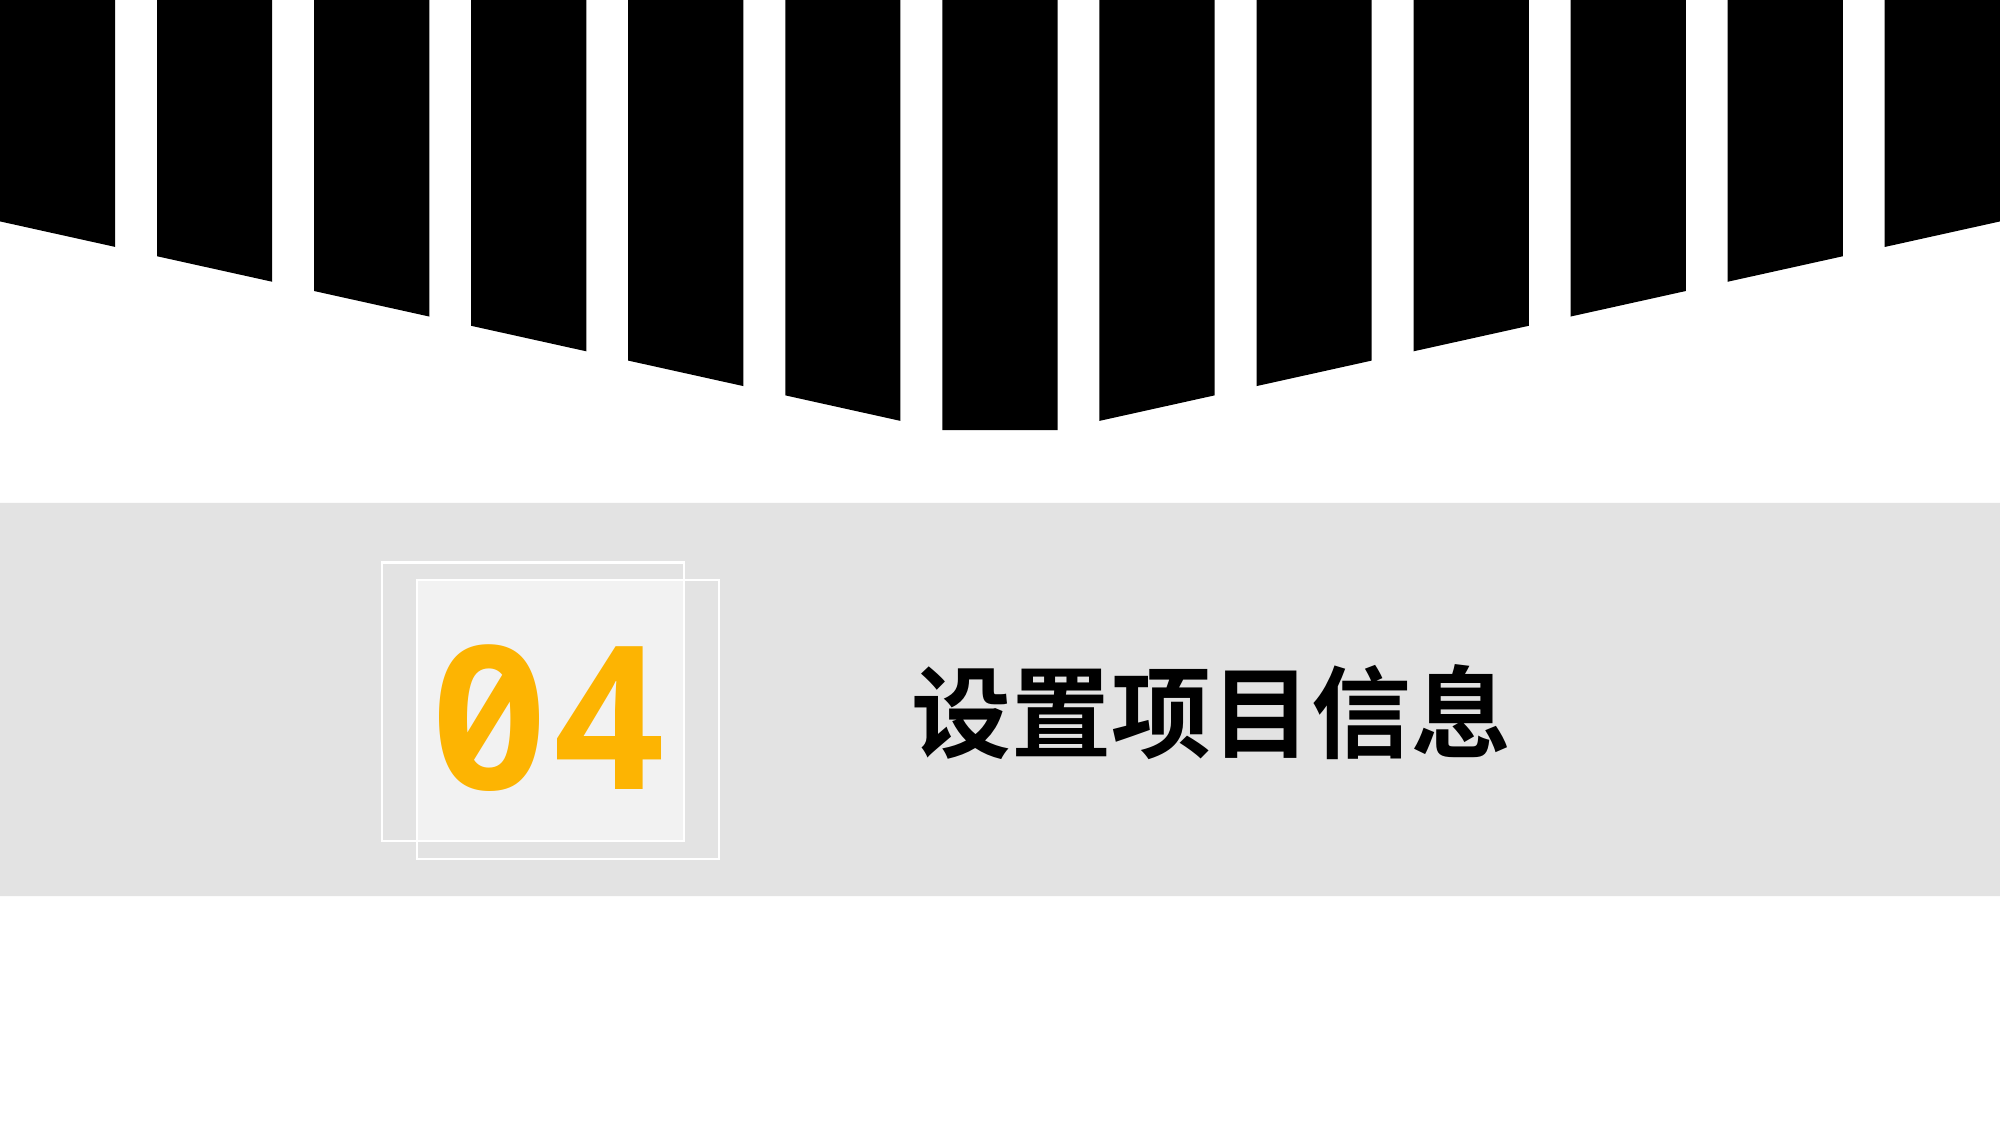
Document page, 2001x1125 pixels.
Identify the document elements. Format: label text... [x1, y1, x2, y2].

text_box 设置项目信息 [896, 642, 1527, 778]
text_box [381, 562, 720, 860]
